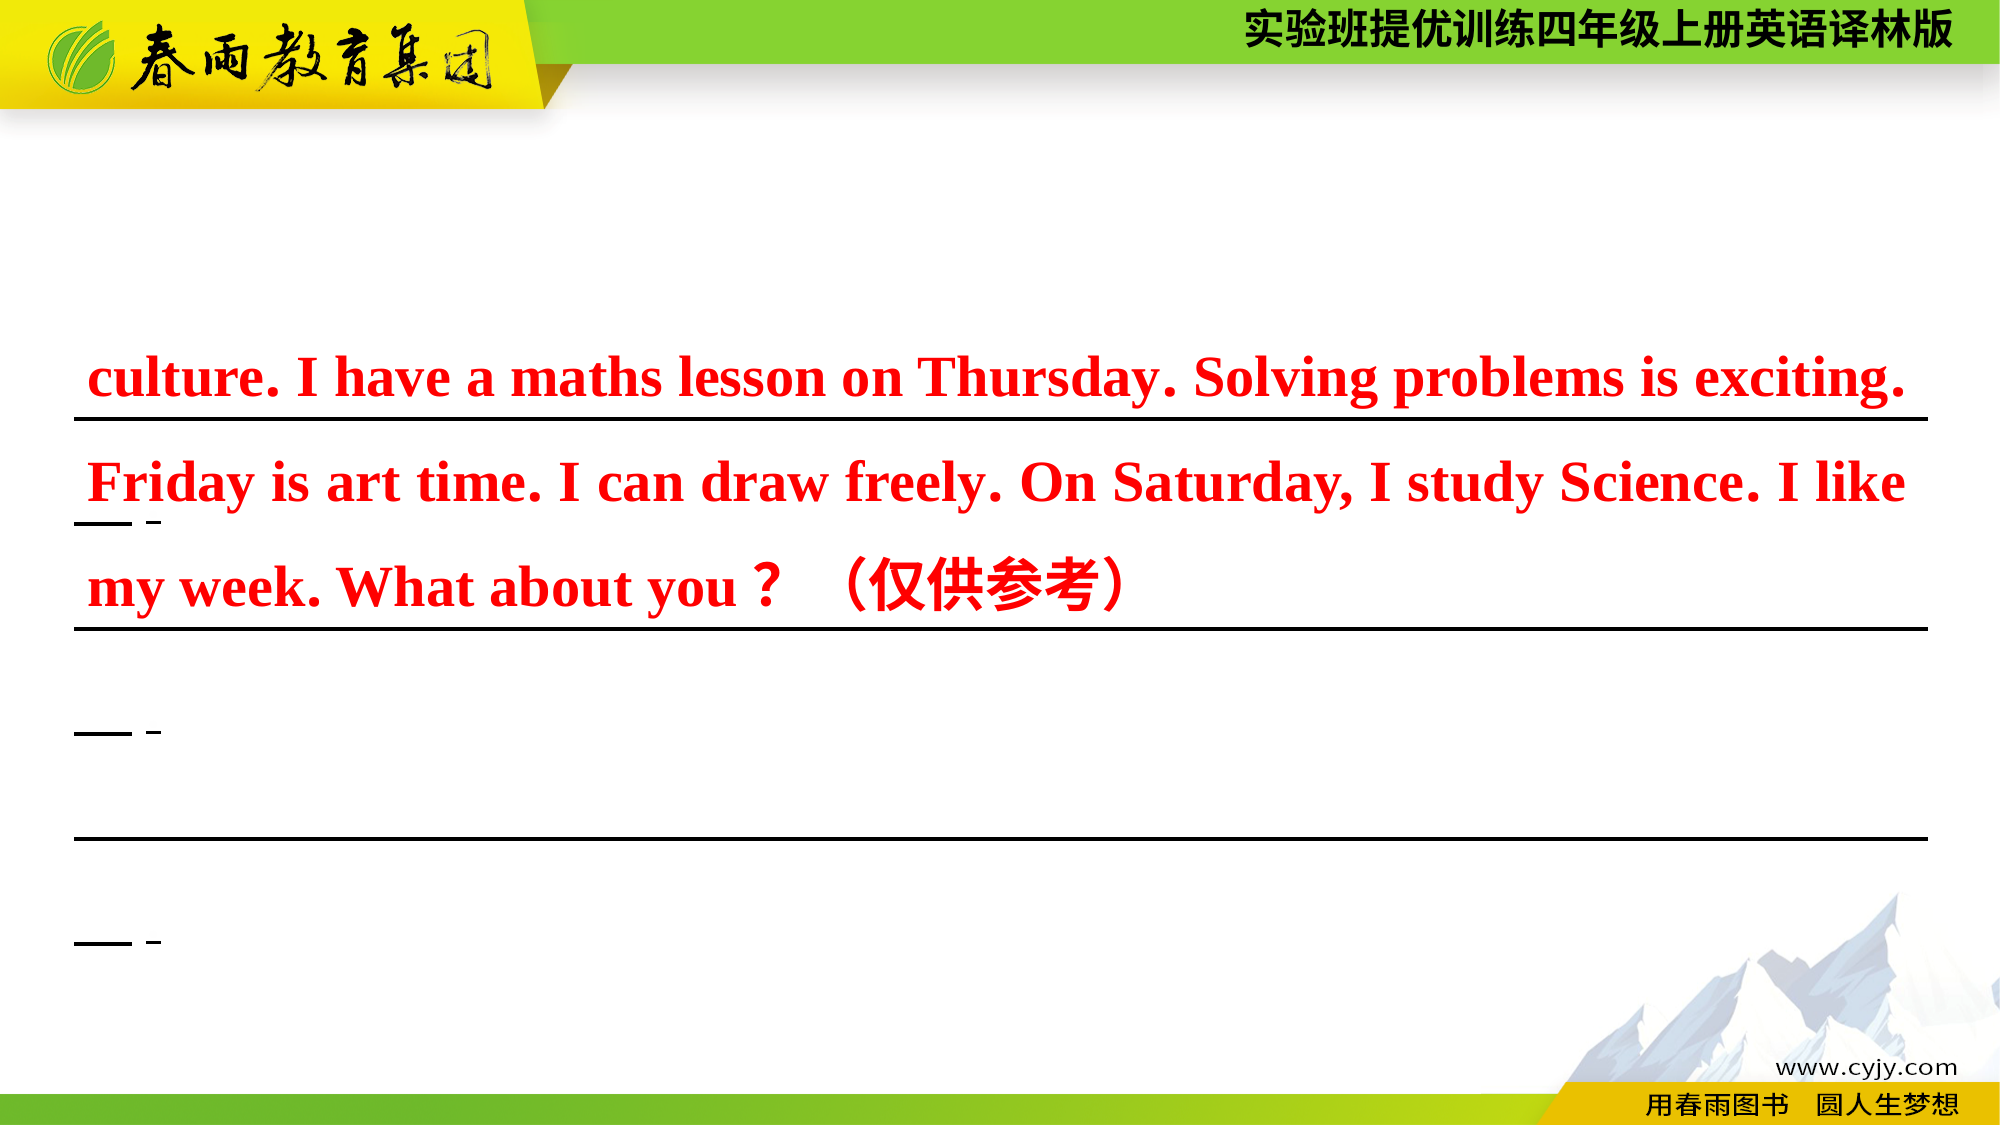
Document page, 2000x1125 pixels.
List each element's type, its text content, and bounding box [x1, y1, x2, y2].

text_box culture. I have a maths lesson on Thursday. Solving problems is exciting. Friday is art time. I can draw freely. On Saturday, I study Science. I like my week. What about you？（仅供参考） [72, 295, 1922, 626]
picture [0, 0, 2000, 1125]
list . . . [59, 311, 1944, 646]
